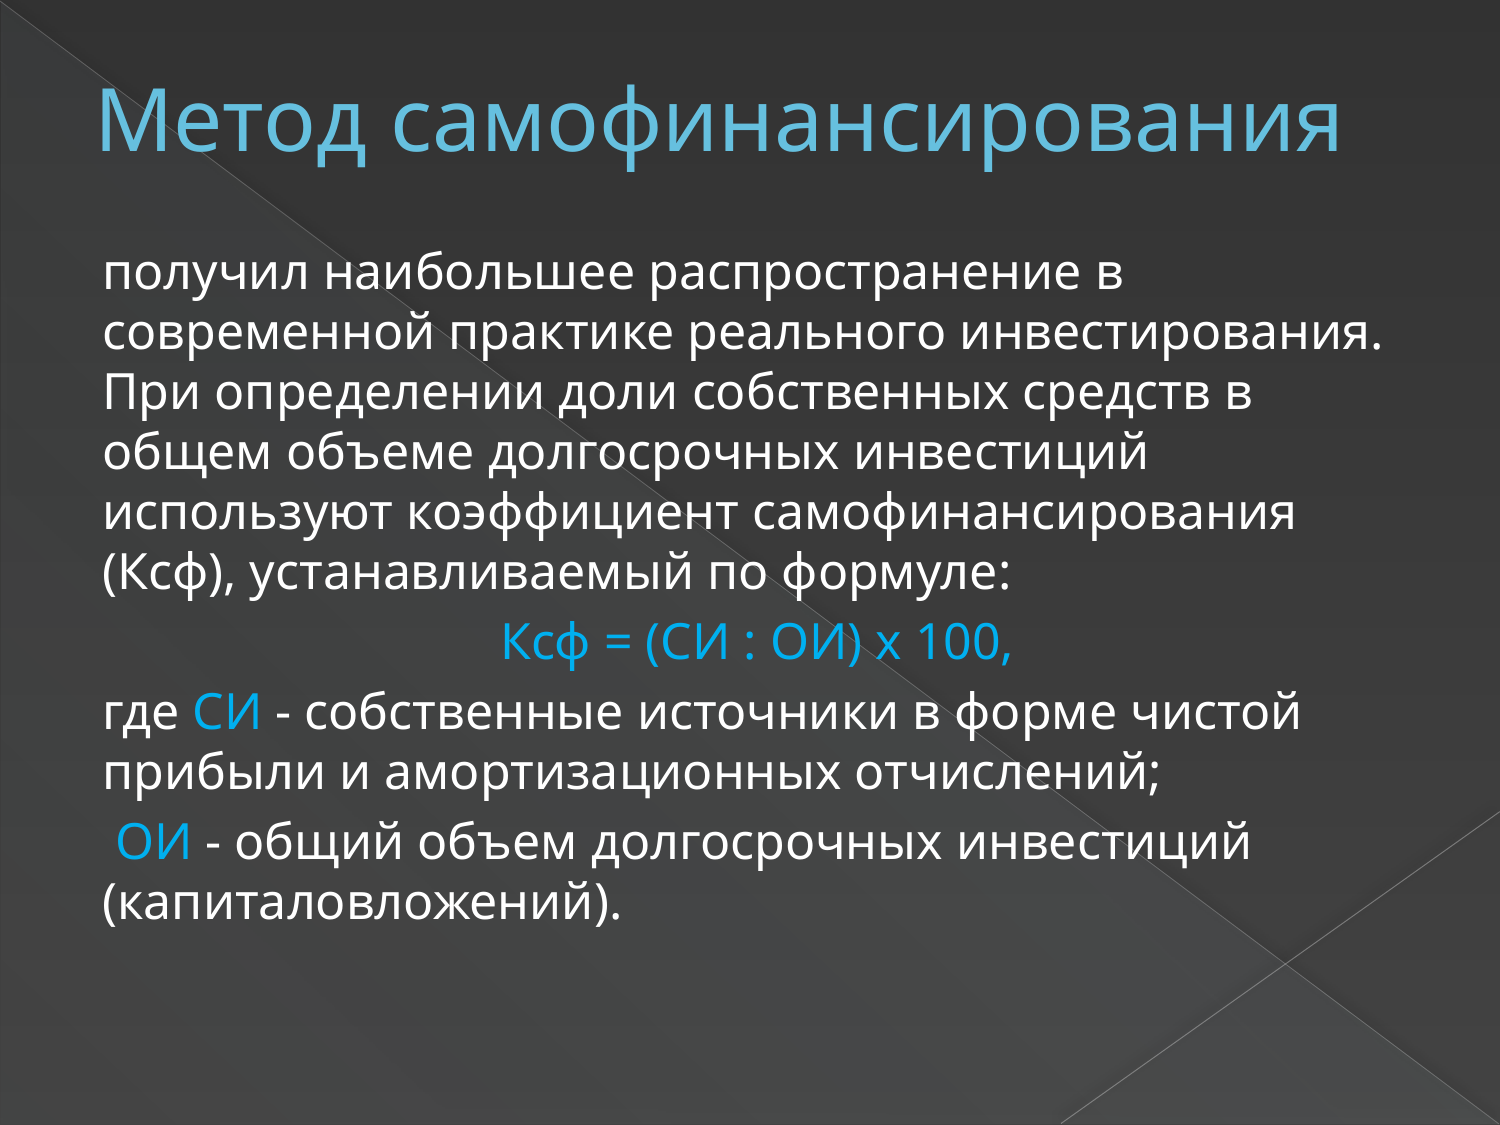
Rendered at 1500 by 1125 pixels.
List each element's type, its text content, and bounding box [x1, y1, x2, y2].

list получил наибольшее распространение в современной практике реального инвестирования. При определении доли собственных средств в общем объеме долгосрочных инвестиций используют коэффициент самофинансирования (Ксф), устанавливаемый по формуле: Ксф = (СИ : ОИ) х 100, где СИ - собственные источники в форме чистой прибыли и амортизационных отчислений; ОИ - общий объем долгосрочных инвестиций (капиталовложений). [76, 231, 1428, 1095]
title Метод самофинансирования [0, 1, 1500, 232]
